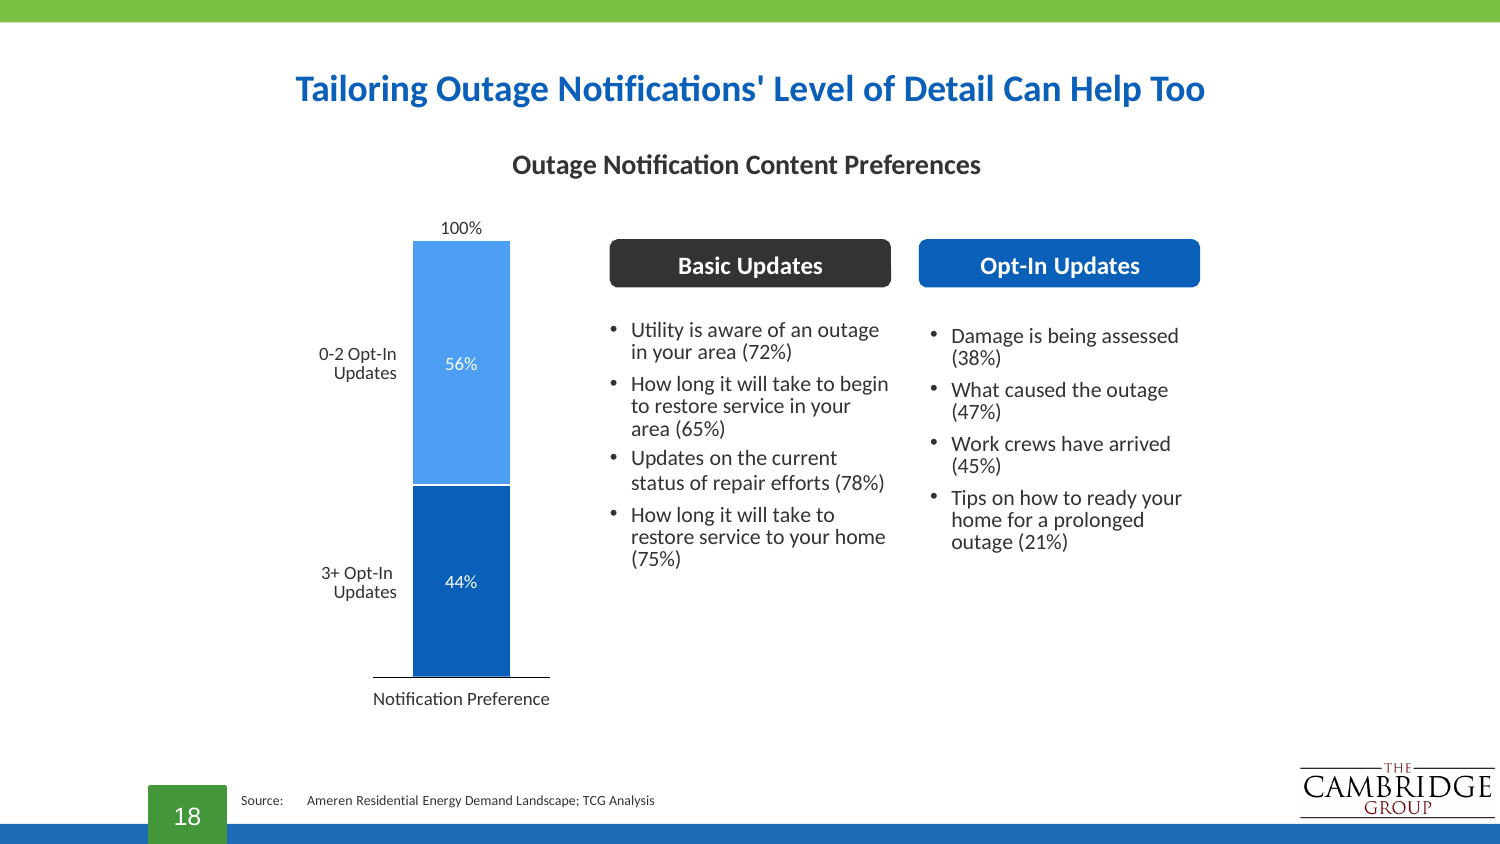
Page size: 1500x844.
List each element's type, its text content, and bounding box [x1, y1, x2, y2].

title Tailoring Outage Notifications' Level of Detail Can Help Too [75, 0, 1425, 157]
text_box 3+ Opt-In [319, 560, 395, 584]
text_box 100% [438, 216, 485, 239]
text_box Damage is being assessed (38%) What caused the outage (47%) Work crews have arrived (45%) Tips on how to ready your home for a prolonged outage (21%) [928, 325, 1185, 555]
text_box 56% [443, 351, 480, 375]
text_box Opt-In Updates [978, 249, 1141, 280]
text_box [609, 239, 892, 288]
slide_number 18 [150, 787, 225, 844]
text_box Ameren Residential Energy Demand Landscape; TCG Analysis [305, 791, 657, 809]
text_box Utility is aware of an outage in your area (72%) How long it will take to begin to restore service in your area (65%) Updates on the current status of repair efforts (78%) How long it will take to restore service to your home (75%) [608, 319, 891, 572]
text_box [413, 485, 510, 677]
text_box 0-2 Opt-In [317, 341, 399, 365]
text_box Source: [239, 791, 286, 809]
text_box [412, 239, 511, 485]
text_box Notification Preference [371, 686, 552, 710]
text_box Updates [332, 579, 399, 603]
text_box Basic Updates [676, 249, 825, 280]
text_box 44% [443, 570, 480, 593]
text_box Updates [332, 361, 399, 384]
text_box [918, 239, 1201, 288]
picture [1299, 762, 1496, 819]
text_box Outage Notification Content Preferences [511, 146, 989, 181]
